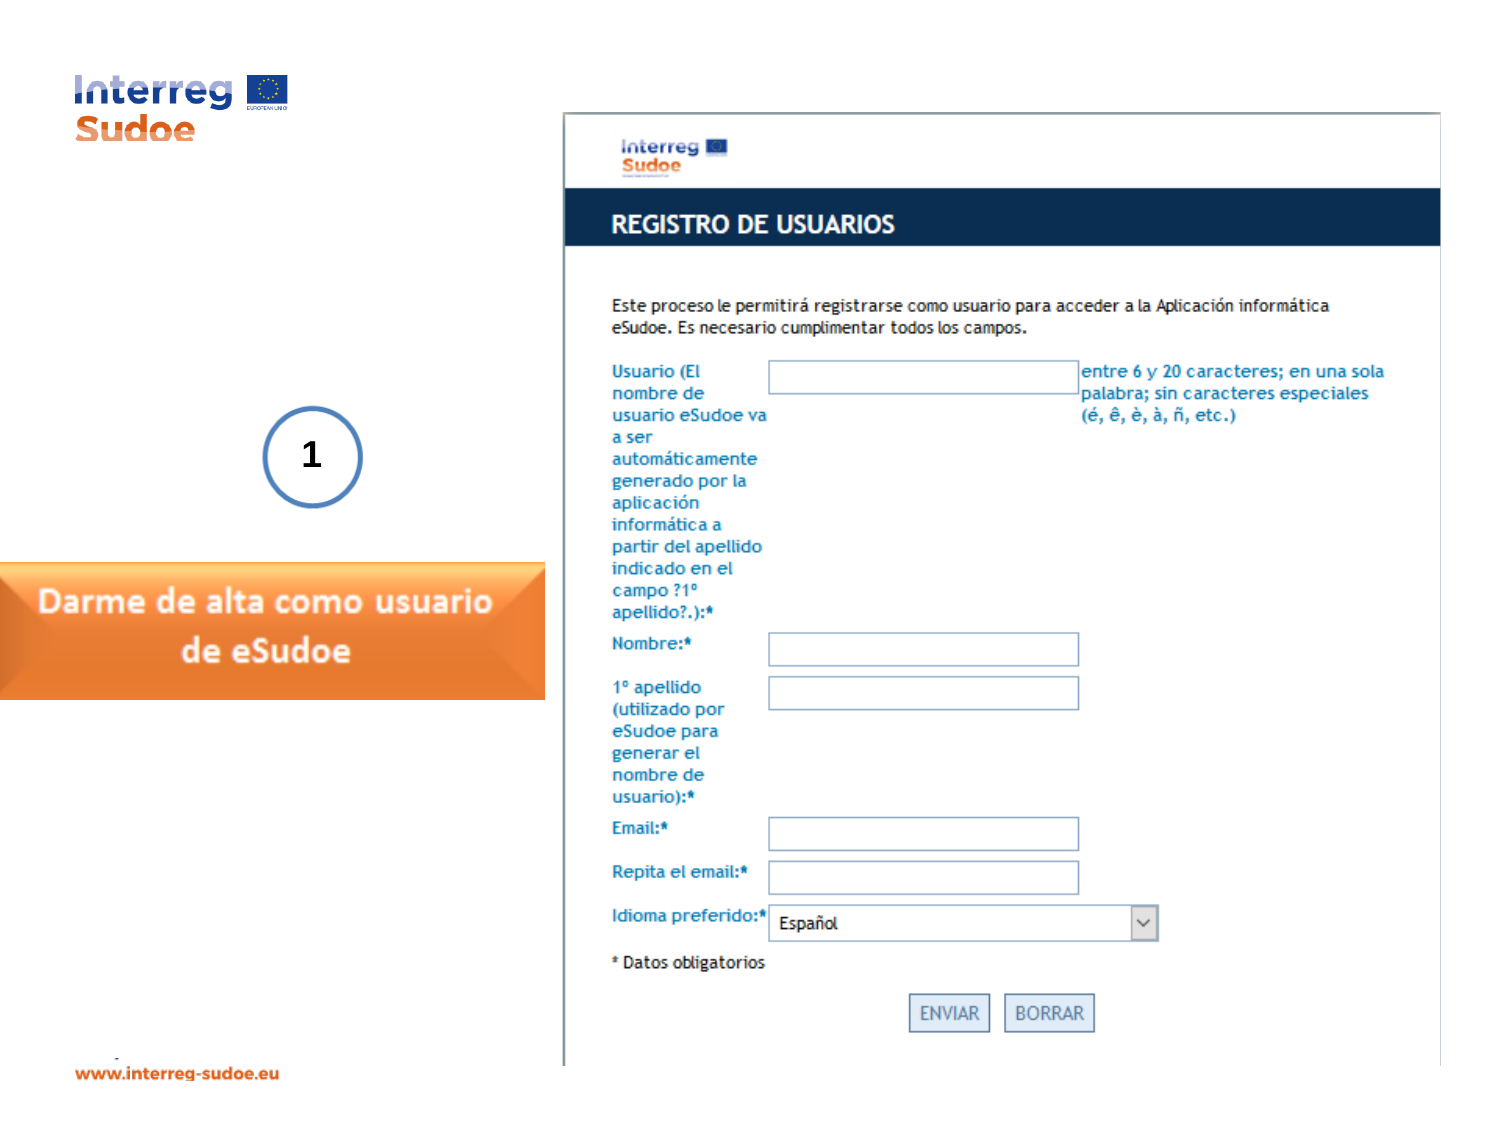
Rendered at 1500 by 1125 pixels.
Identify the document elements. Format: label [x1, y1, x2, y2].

picture [0, 562, 546, 701]
picture [562, 112, 1441, 1066]
picture [223, 379, 406, 561]
